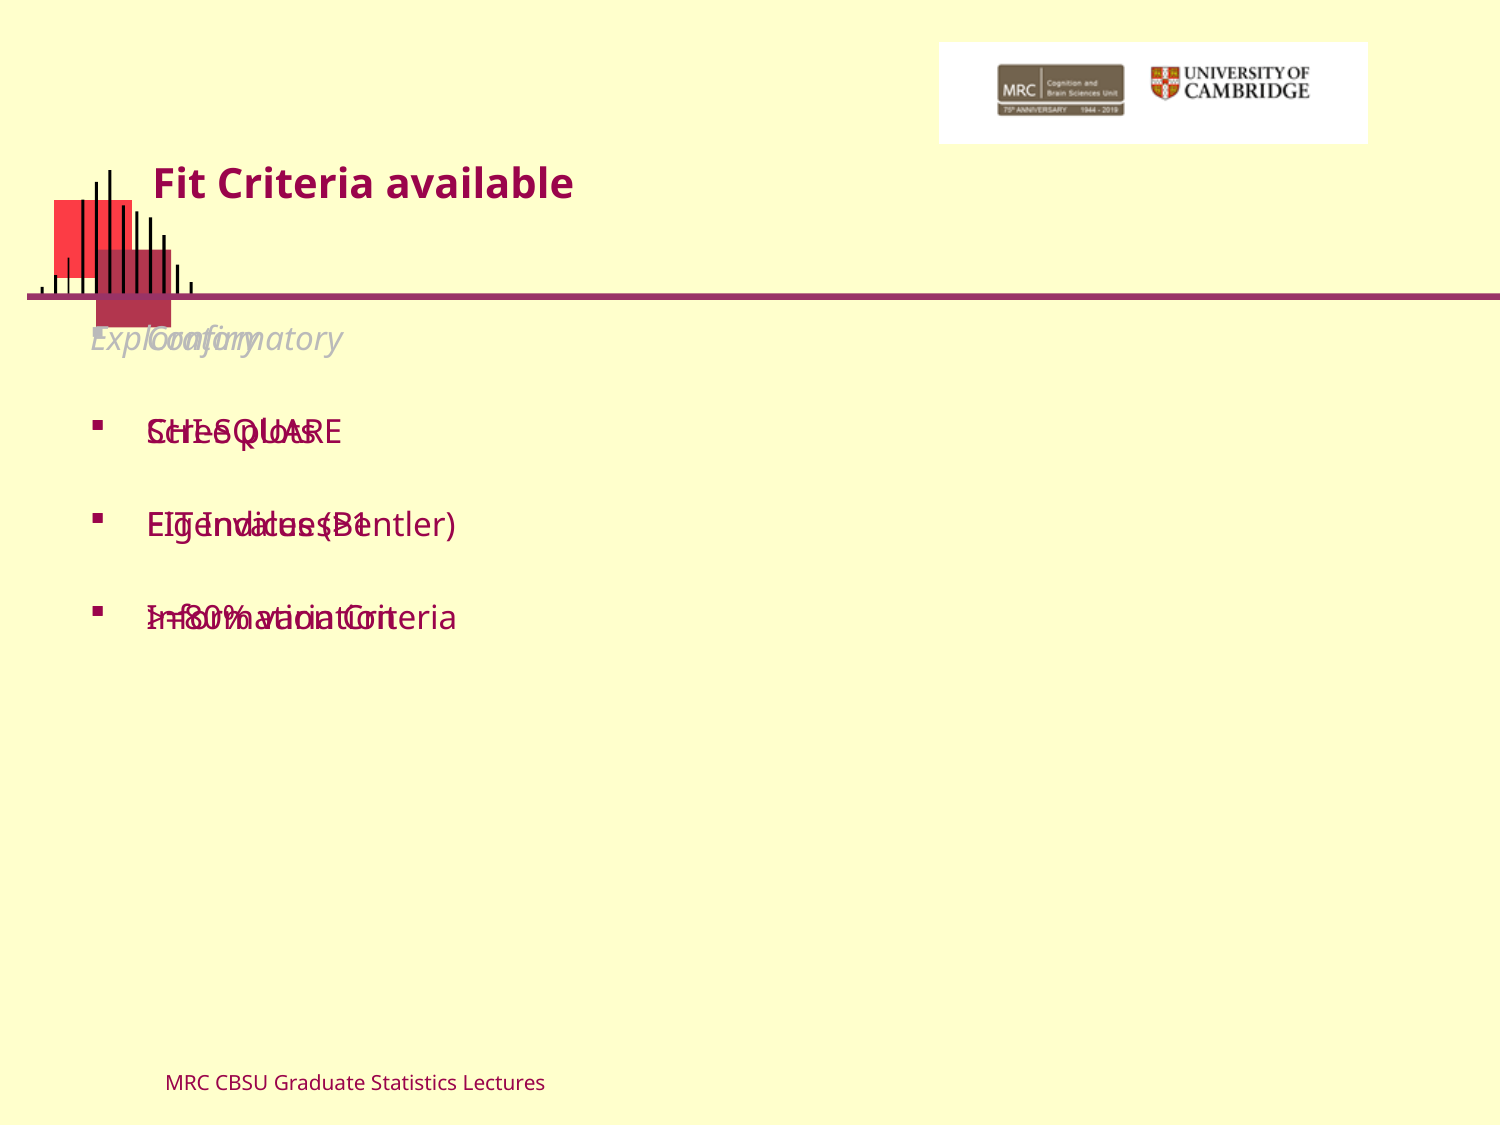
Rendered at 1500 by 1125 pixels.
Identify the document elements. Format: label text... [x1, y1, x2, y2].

list Confirmatory CHI-SQUARE FIT Indices (Bentler) Information Criteria [75, 262, 1425, 1038]
title Fit Criteria available [137, 137, 988, 233]
picture [939, 42, 1368, 144]
footer MRC CBSU Graduate Statistics Lectures [149, 1062, 988, 1101]
